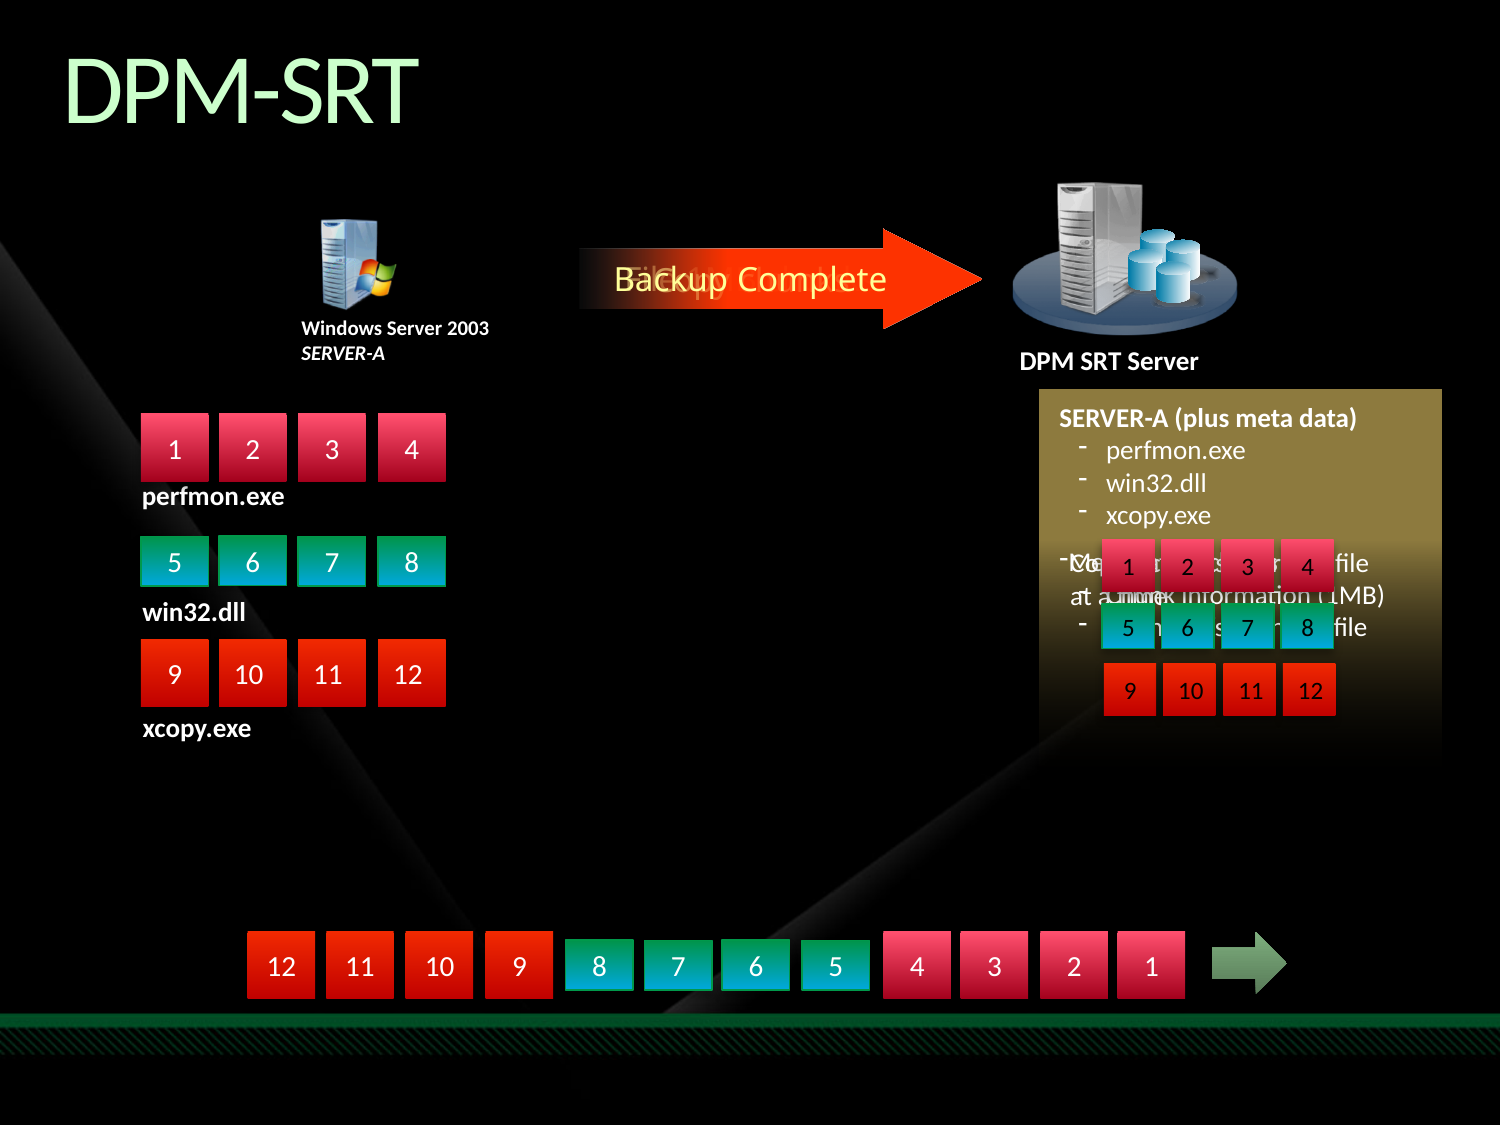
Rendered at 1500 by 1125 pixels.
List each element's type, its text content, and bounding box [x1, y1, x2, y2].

text_box 8 [377, 536, 446, 587]
text_box 10 [405, 931, 474, 999]
text_box 12 [378, 639, 446, 707]
text_box 12 [1282, 663, 1336, 716]
text_box 9 [485, 931, 554, 999]
text_box 11 [326, 931, 394, 999]
text_box 10 [1163, 663, 1216, 716]
text_box 8 [565, 939, 634, 991]
text_box 3 [298, 413, 366, 482]
text_box perfmon.exe [127, 471, 430, 519]
text_box 7 [644, 940, 713, 991]
text_box 5 [1101, 603, 1155, 649]
text_box [1207, 927, 1292, 999]
text_box [1039, 389, 1442, 787]
text_box 2 [1161, 539, 1214, 592]
text_box 9 [1103, 663, 1157, 716]
text_box 1 [1102, 539, 1155, 592]
text_box 12 [247, 931, 316, 999]
text_box 2 [1040, 931, 1108, 999]
text_box 9 [140, 639, 209, 707]
title DPM-SRT [62, 37, 1438, 147]
text_box SERVER-A (plus meta data) perfmon.exe win32.dll xcopy.exe Meta data includes Chunk information (1MB) Chunk Offsets in the file [1044, 392, 1433, 683]
picture [0, 0, 1500, 1125]
text_box 4 [1281, 539, 1334, 592]
text_box 1 [1117, 931, 1186, 999]
text_box Backup Complete [579, 228, 982, 329]
text_box win32.dll [127, 587, 430, 635]
text_box 10 [219, 639, 287, 707]
text_box 7 [297, 536, 366, 587]
text_box 11 [298, 639, 366, 707]
text_box Windows Server 2003 SERVER-A [286, 307, 570, 372]
text_box 8 [1280, 603, 1334, 649]
text_box xcopy.exe [127, 702, 430, 750]
text_box 3 [1221, 539, 1274, 592]
text_box Copies chunks over one file at a time [1055, 537, 1403, 618]
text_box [997, 182, 1259, 388]
text_box 7 [1221, 603, 1275, 649]
text_box 5 [801, 940, 870, 991]
text_box 5 [140, 536, 209, 587]
text_box 2 [219, 413, 287, 482]
text_box 4 [378, 413, 446, 482]
text_box 11 [1223, 663, 1276, 716]
text_box 6 [721, 939, 790, 991]
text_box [303, 219, 397, 311]
text_box 1 [140, 413, 209, 482]
text_box 6 [1161, 603, 1215, 649]
text_box 3 [960, 931, 1029, 999]
text_box 4 [883, 931, 951, 999]
text_box 6 [218, 535, 287, 586]
